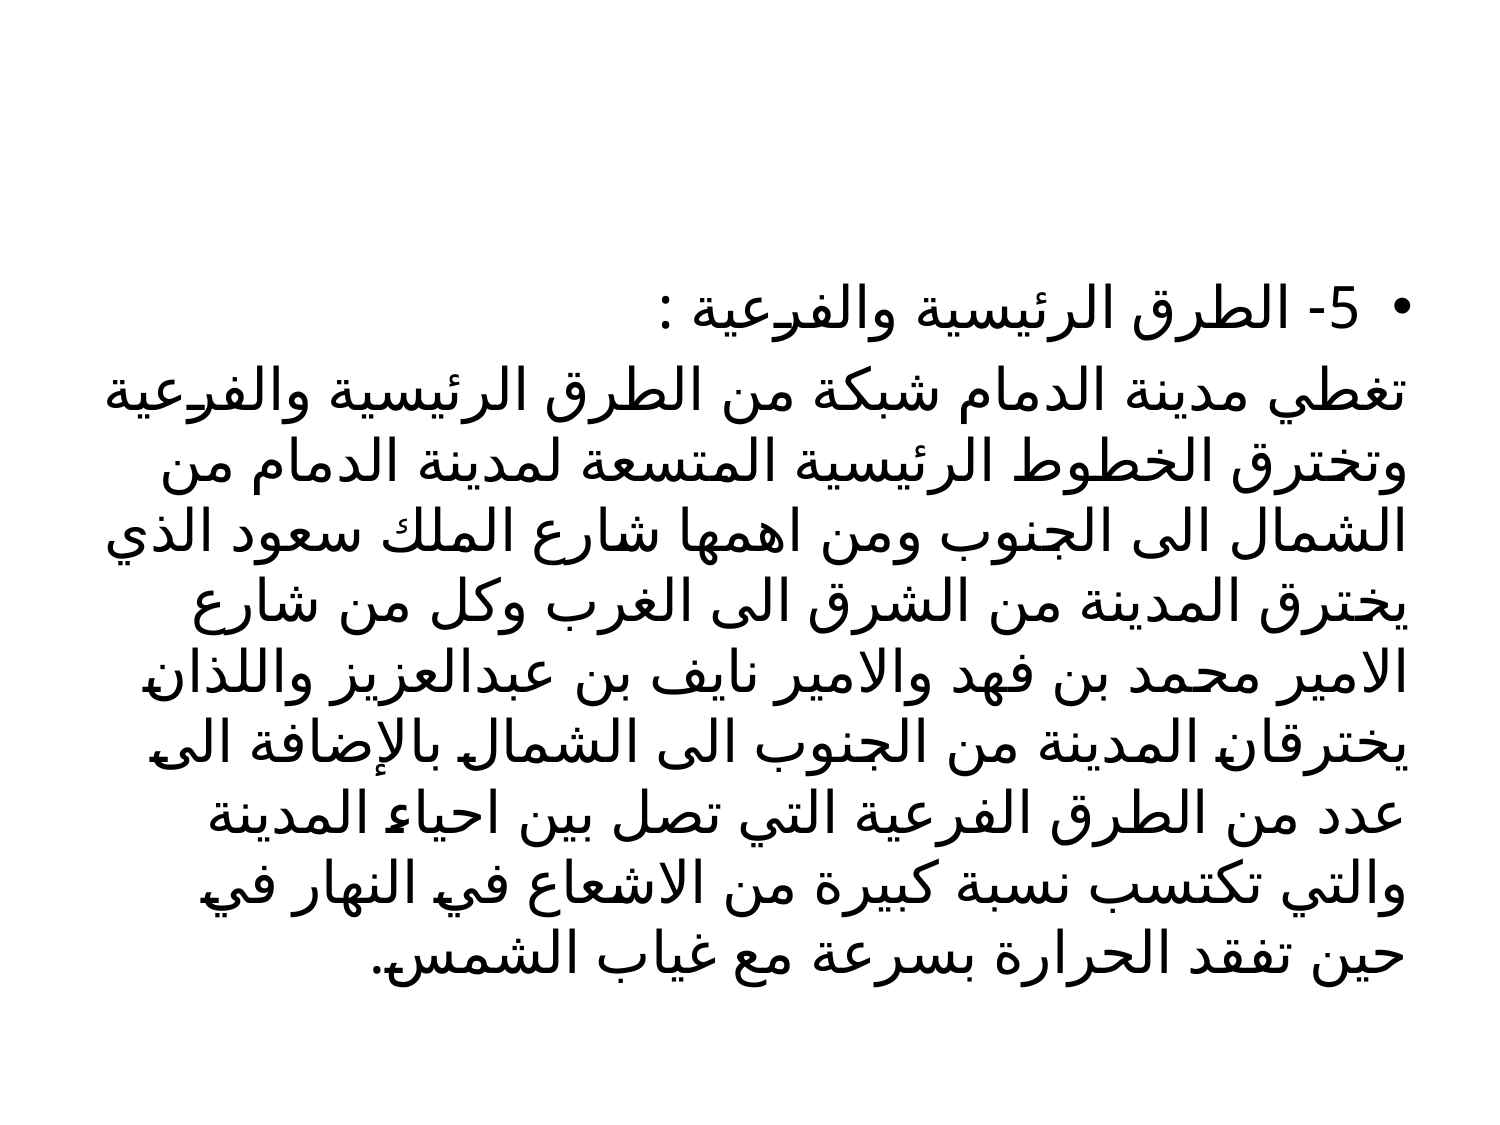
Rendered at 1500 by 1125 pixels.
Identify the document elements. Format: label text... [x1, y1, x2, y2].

list 5- الطرق الرئيسية والفرعية : تغطي مدينة الدمام شبكة من الطرق الرئيسية والفرعية وتخترق الخطوط الرئيسية المتسعة لمدينة الدمام من الشمال الى الجنوب ومن اهمها شارع الملك سعود الذي يخترق المدينة من الشرق الى الغرب وكل من شارع الامير محمد بن فهد والامير نايف بن عبدالعزيز واللذان يخترقان المدينة من الجنوب الى الشمال بالإضافة الى عدد من الطرق الفرعية التي تصل بين احياء المدينة والتي تكتسب نسبة كبيرة من الاشعاع في النهار في حين تفقد الحرارة بسرعة مع غياب الشمس. [75, 262, 1425, 1005]
